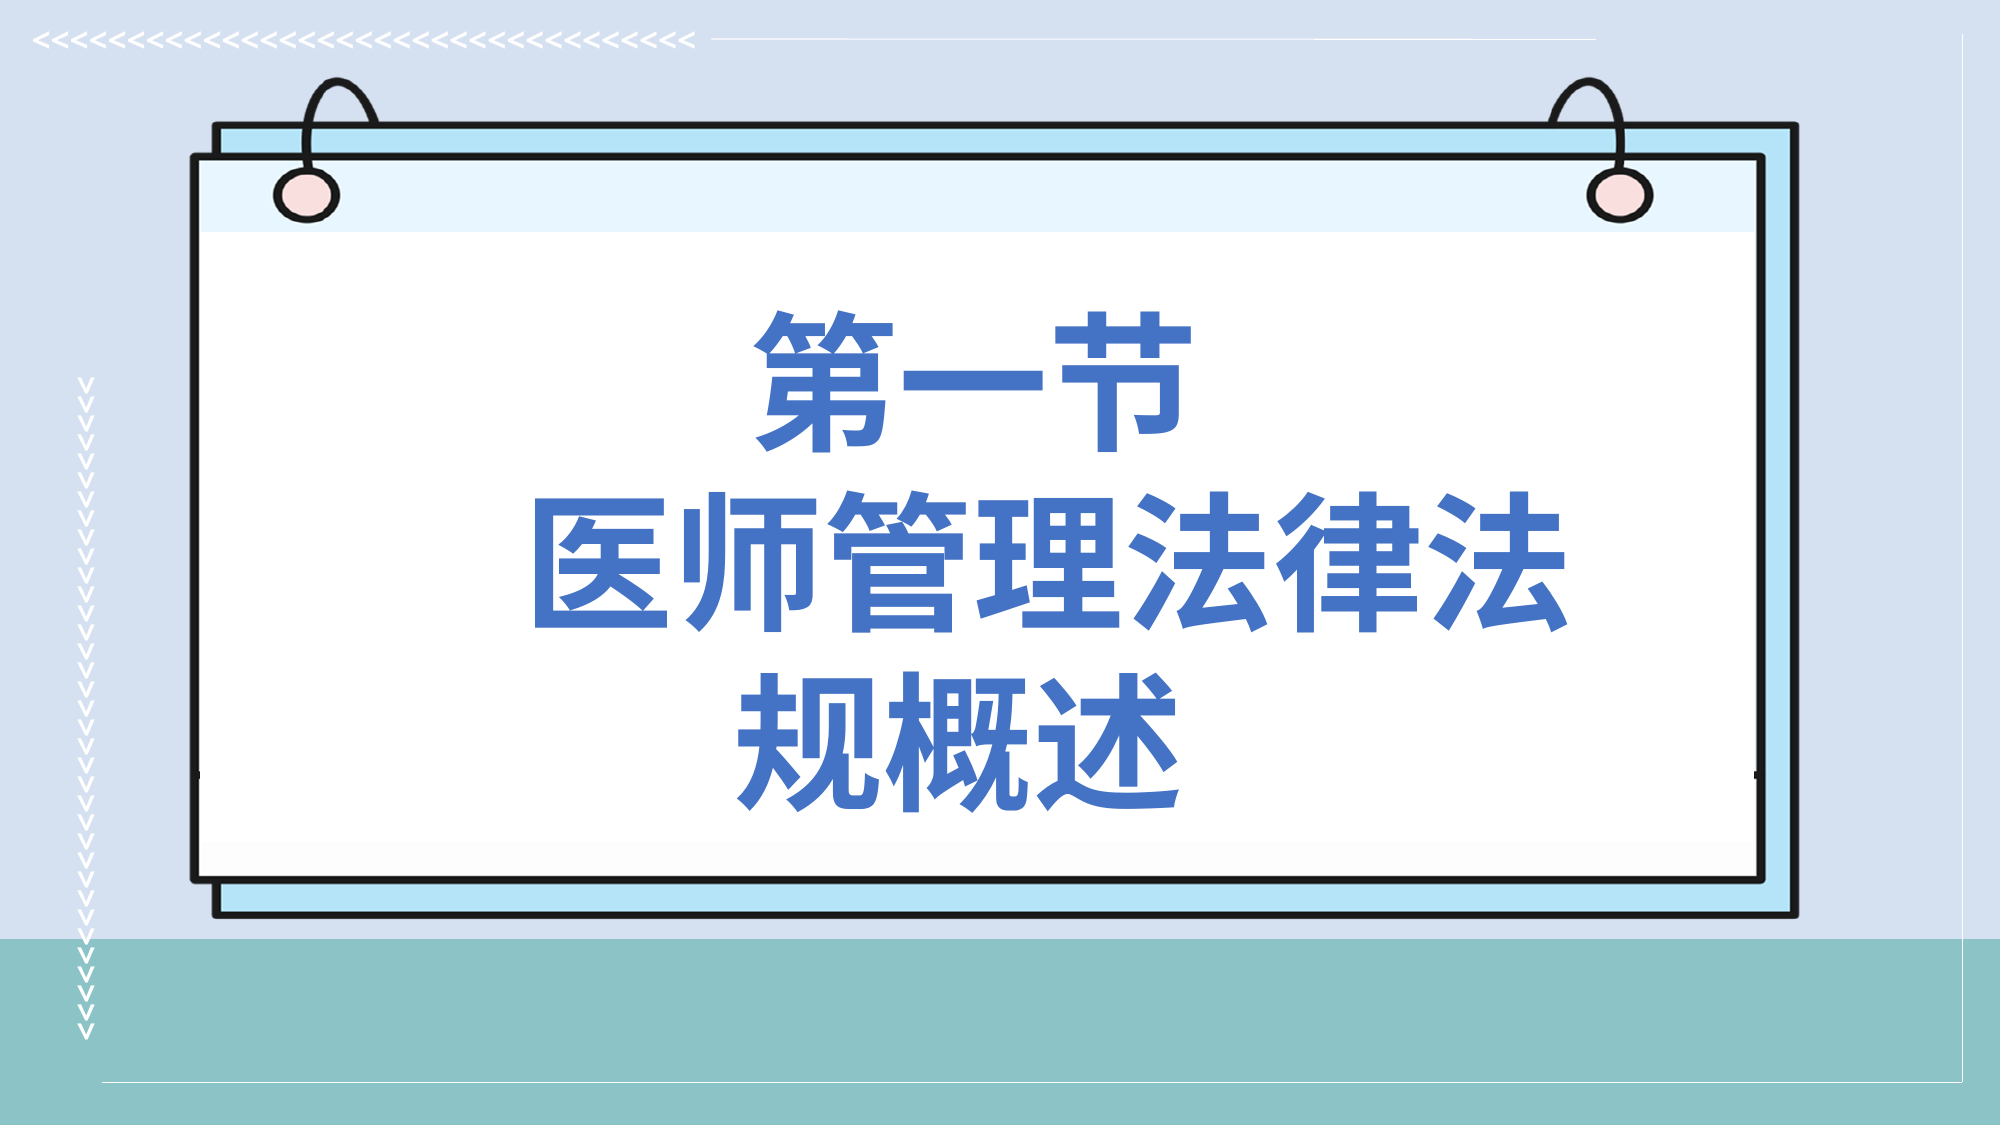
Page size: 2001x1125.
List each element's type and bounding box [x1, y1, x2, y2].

picture [107, 37, 1841, 947]
